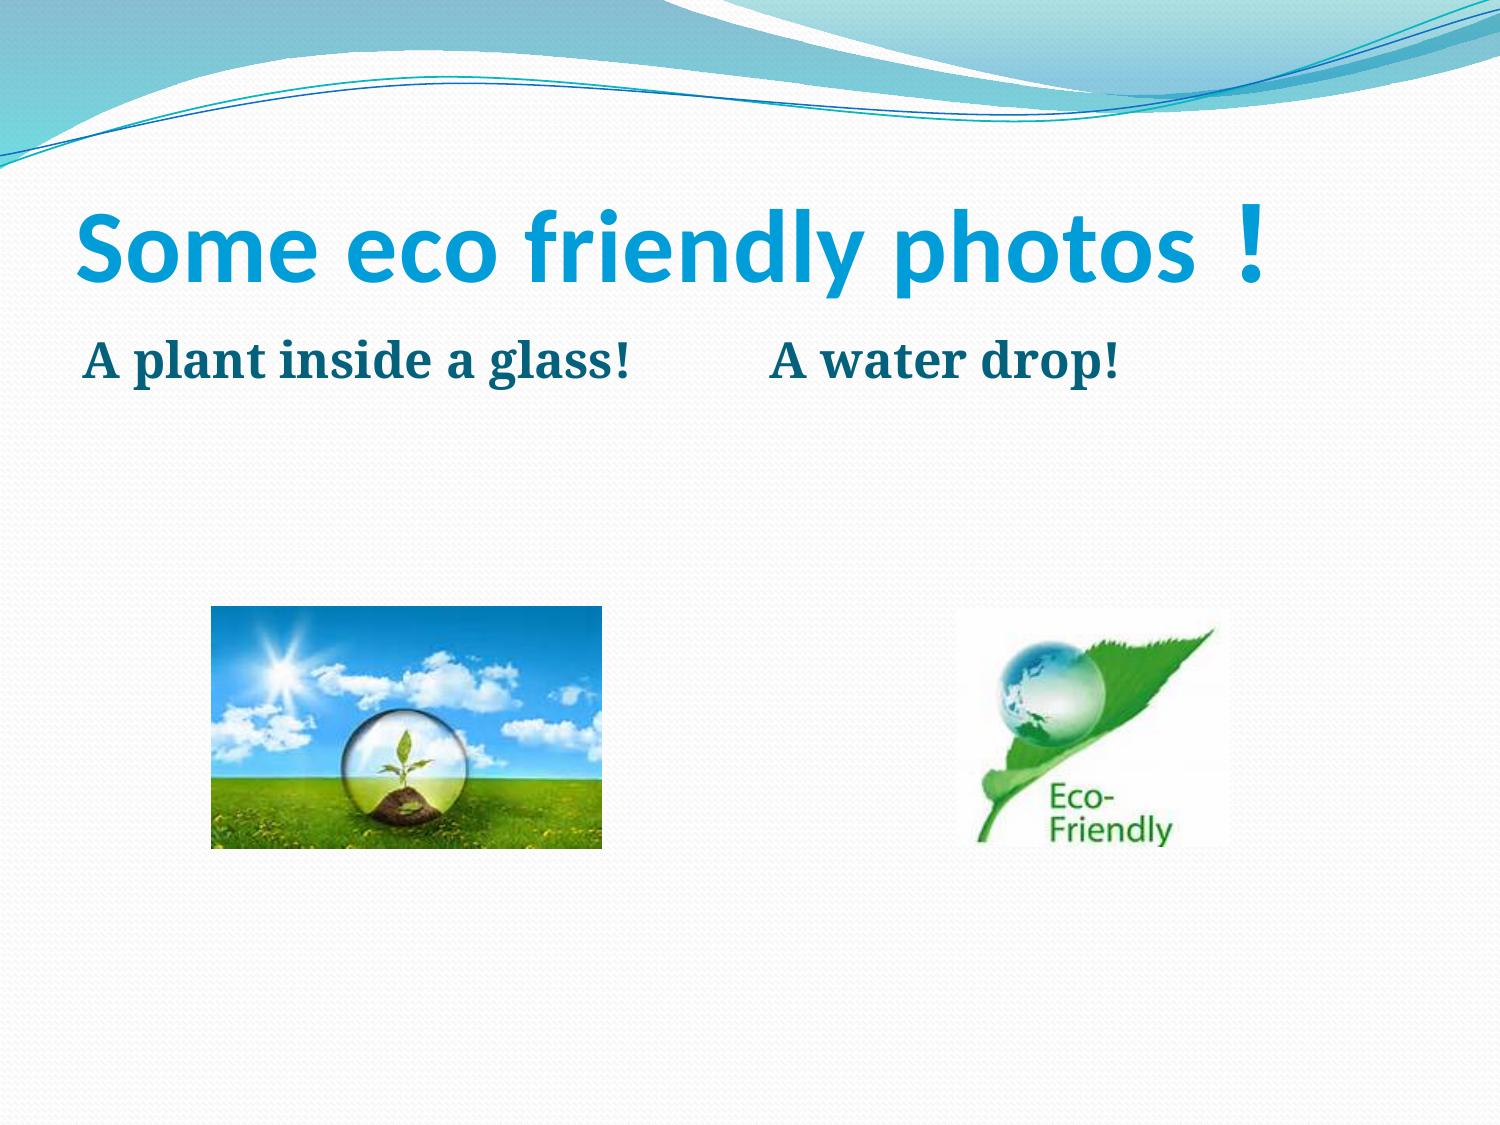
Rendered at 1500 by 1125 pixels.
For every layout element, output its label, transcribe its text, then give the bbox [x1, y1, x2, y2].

list A water drop! [761, 305, 1425, 413]
title Some eco friendly photos！ [75, 115, 1425, 303]
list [957, 608, 1230, 847]
list A plant inside a glass! [75, 304, 738, 413]
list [210, 606, 602, 850]
